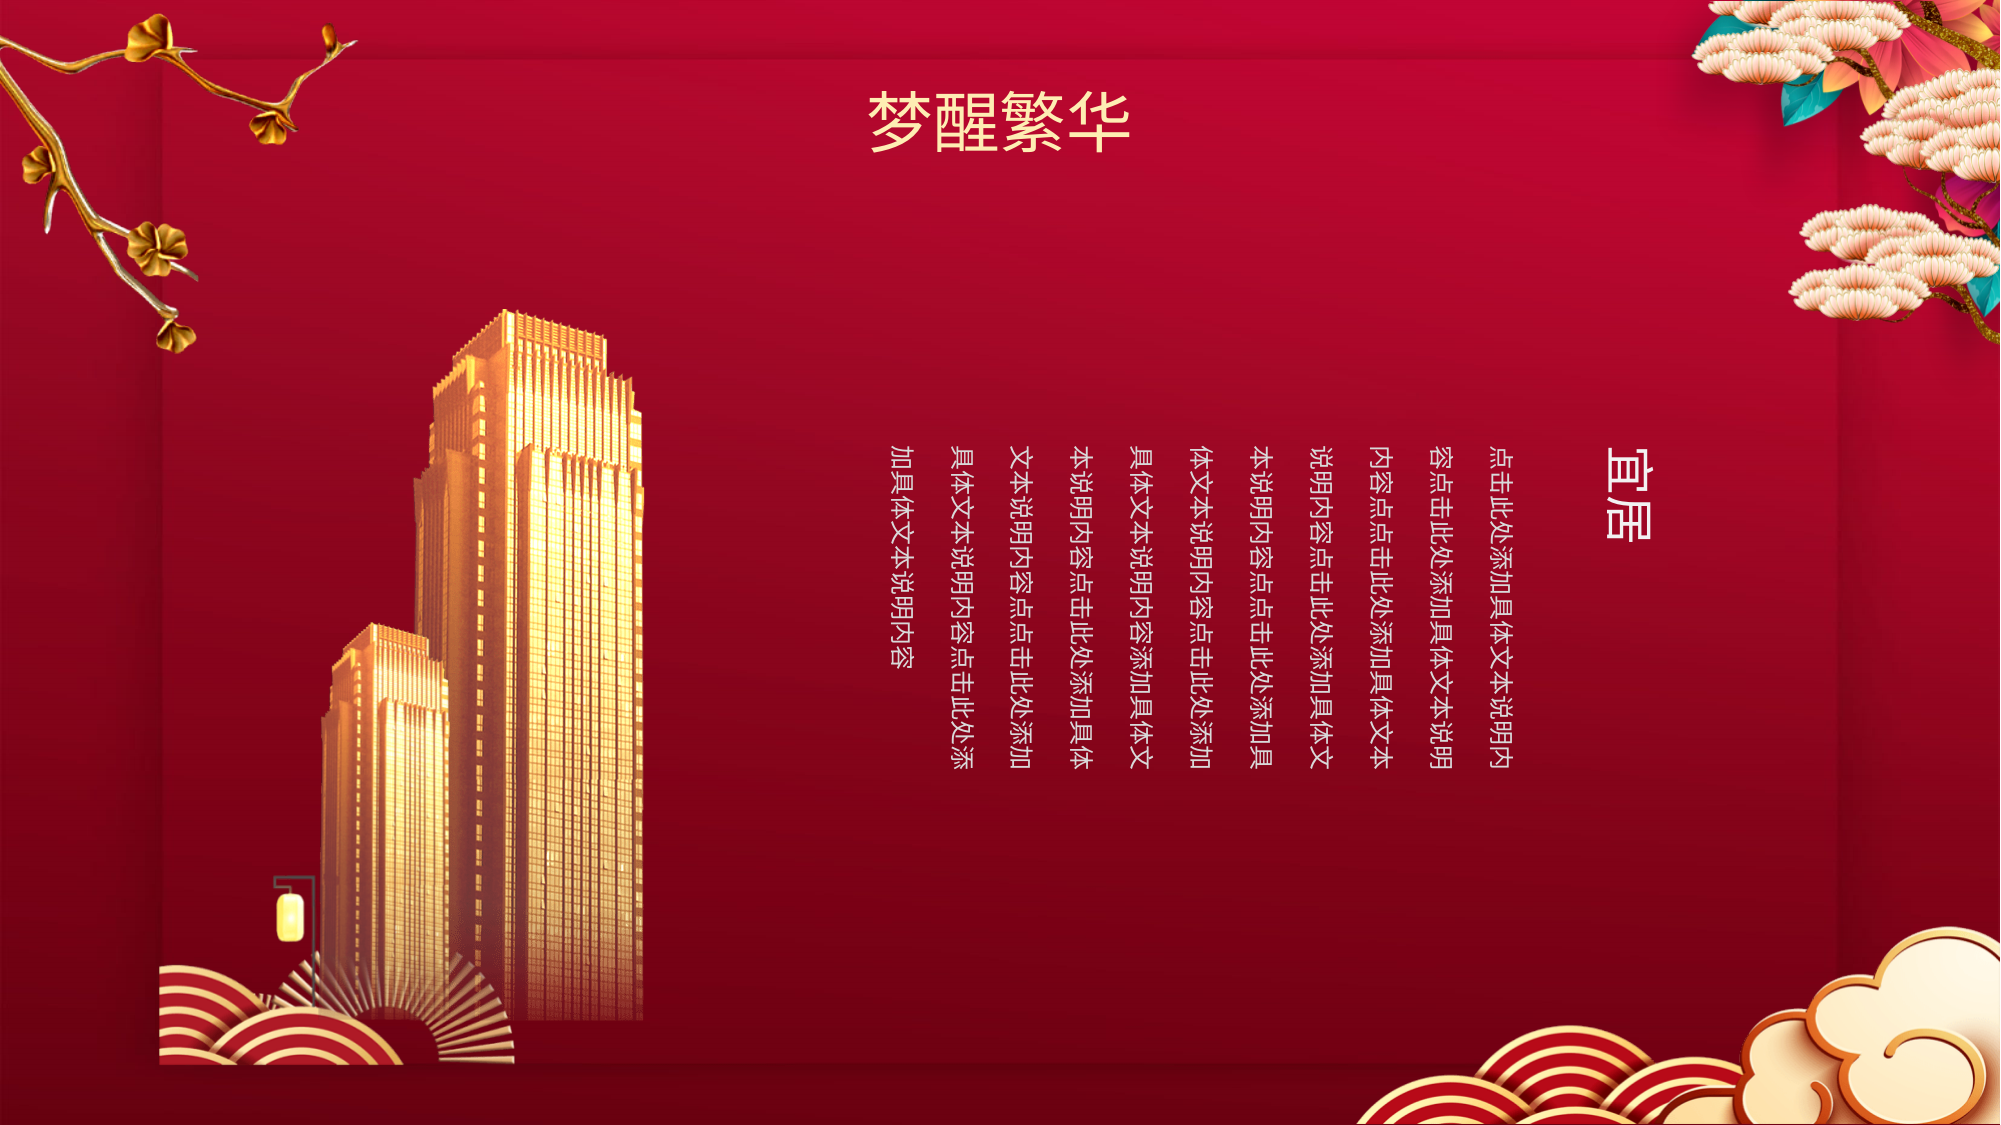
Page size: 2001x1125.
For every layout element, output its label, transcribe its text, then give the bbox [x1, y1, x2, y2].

picture [0, 0, 2000, 1125]
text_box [0, 235, 1173, 1125]
text_box 梦醒繁华 [683, 73, 1317, 169]
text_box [797, 430, 1669, 790]
